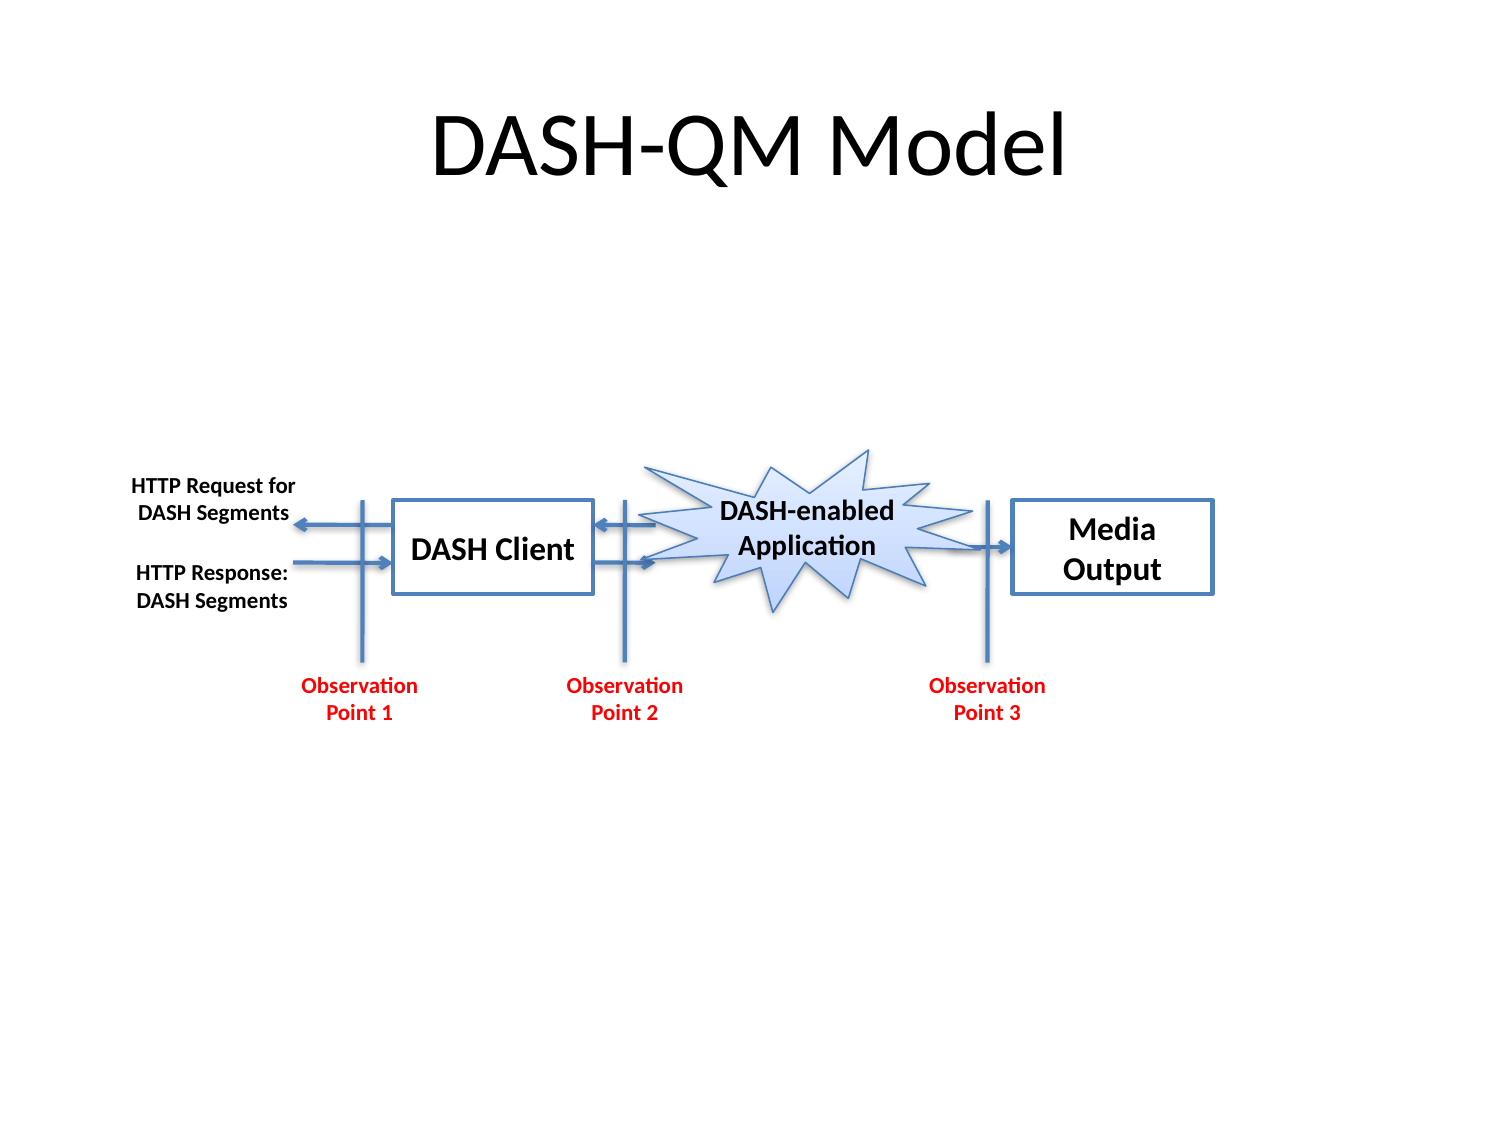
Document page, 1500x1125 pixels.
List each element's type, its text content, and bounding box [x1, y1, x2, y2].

text_box DASH Client [391, 498, 595, 596]
text_box Observation Point 3 [900, 663, 1075, 733]
title DASH-QM Model [75, 45, 1425, 233]
text_box Media Output [1010, 498, 1215, 596]
text_box Observation Point 1 [275, 663, 445, 733]
text_box HTTP Response: DASH Segments [99, 550, 325, 621]
text_box HTTP Request for DASH Segments [101, 463, 327, 533]
text_box Observation Point 2 [537, 663, 713, 733]
text_box DASH-enabled Application [637, 449, 974, 614]
